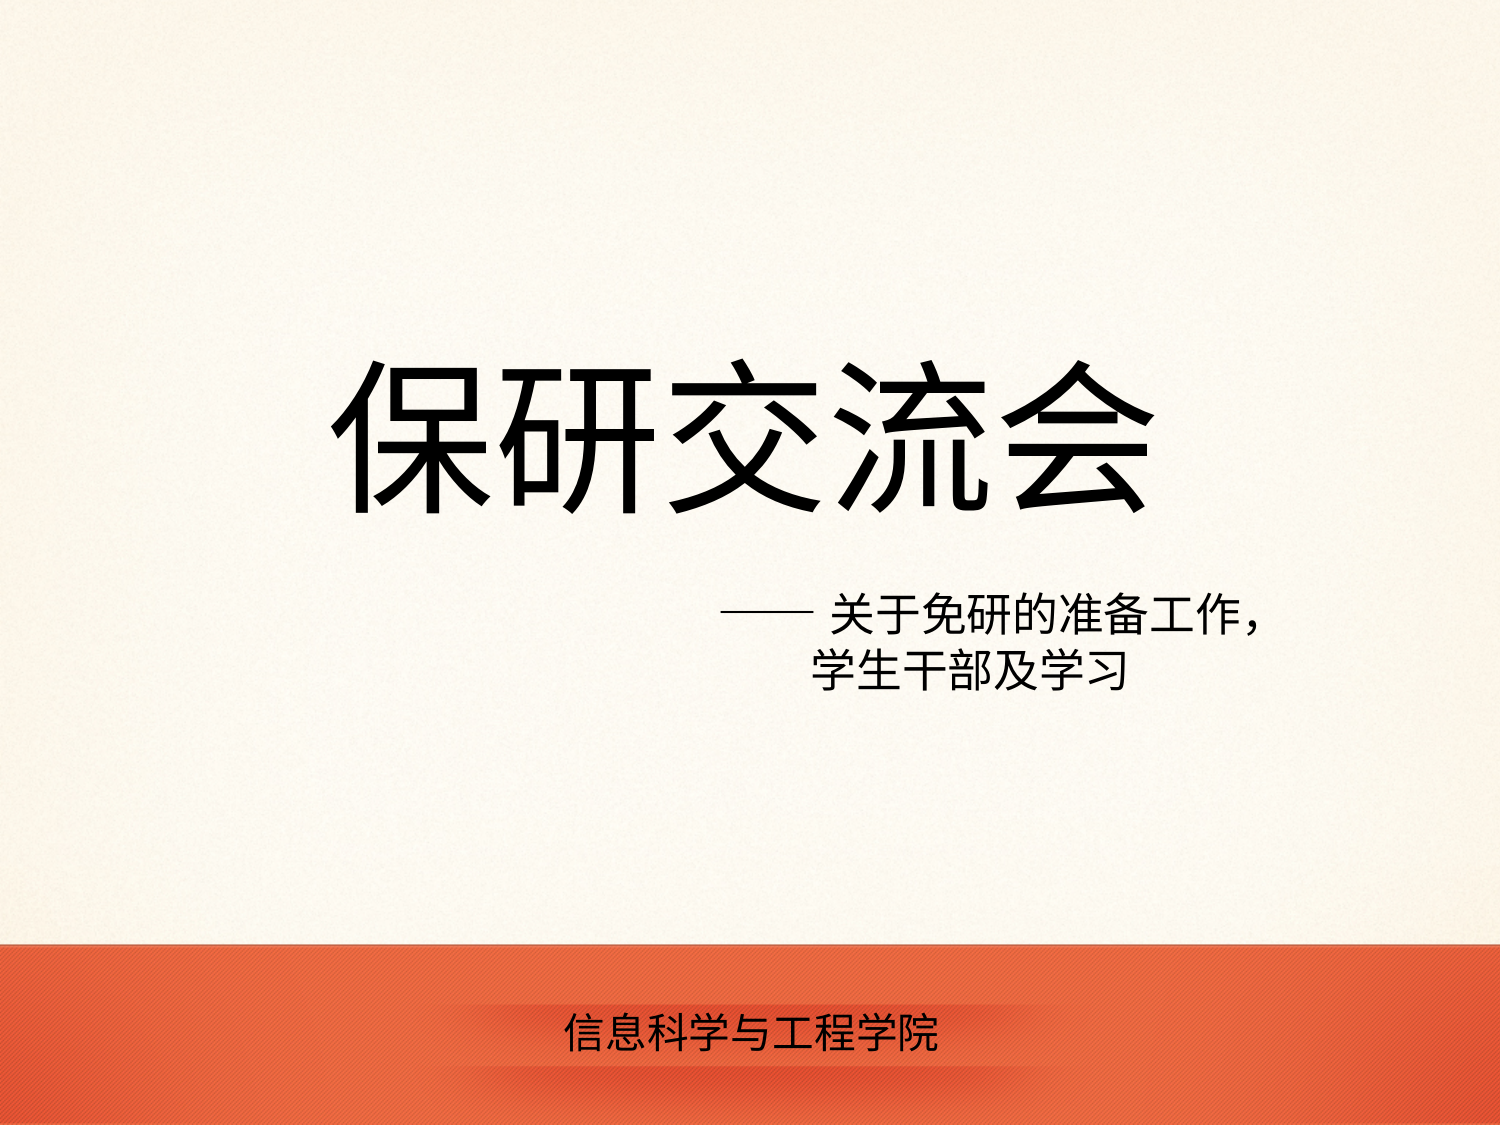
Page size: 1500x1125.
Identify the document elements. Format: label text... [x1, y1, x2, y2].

text_box ——关于免研的准备工作， 学生干部及学习 [702, 574, 1341, 764]
picture [0, 0, 1500, 1125]
text_box 保研交流会 [312, 326, 1223, 541]
text_box 信息科学与工程学院 [501, 999, 987, 1065]
